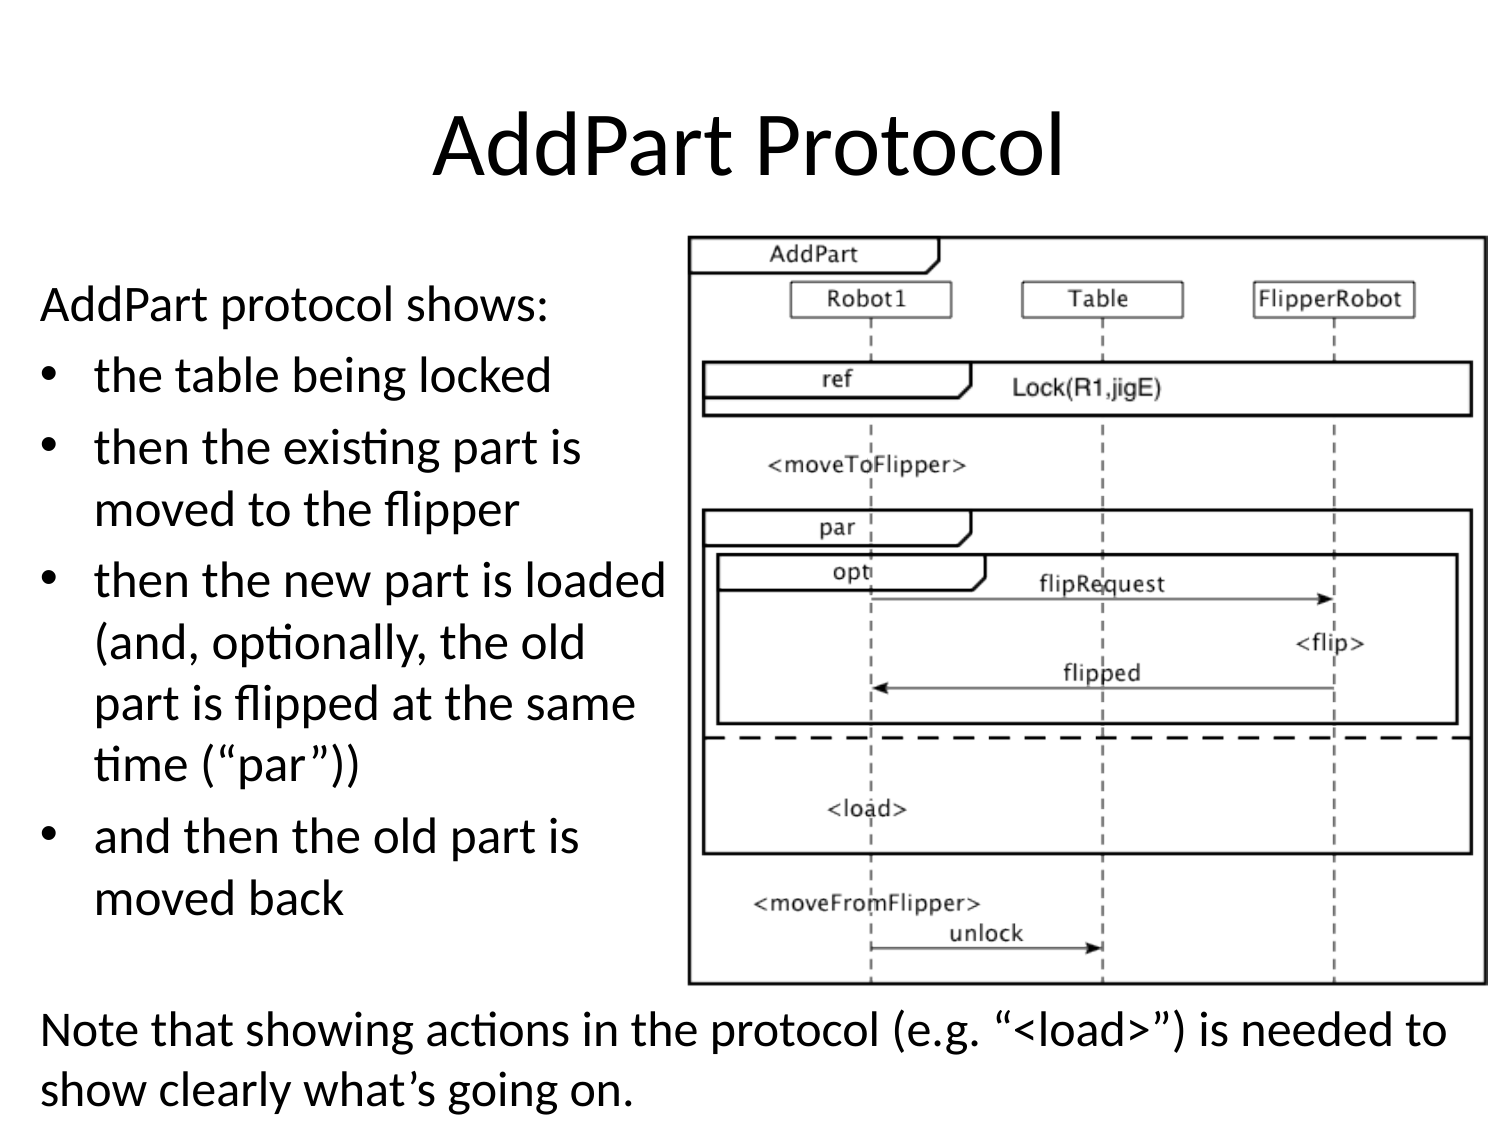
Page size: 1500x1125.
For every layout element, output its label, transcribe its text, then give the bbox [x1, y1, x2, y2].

picture [686, 234, 1488, 988]
text_box Note that showing actions in the protocol (e.g. “<load>”) is needed to show clearly what’s going on. [24, 988, 1488, 1124]
title AddPart Protocol [75, 45, 1425, 233]
list AddPart protocol shows: the table being locked then the existing part is moved to the flipper then the new part is loaded (and, optionally, the old part is flipped at the same time (“par”)) and then the old part is moved back [24, 262, 680, 988]
